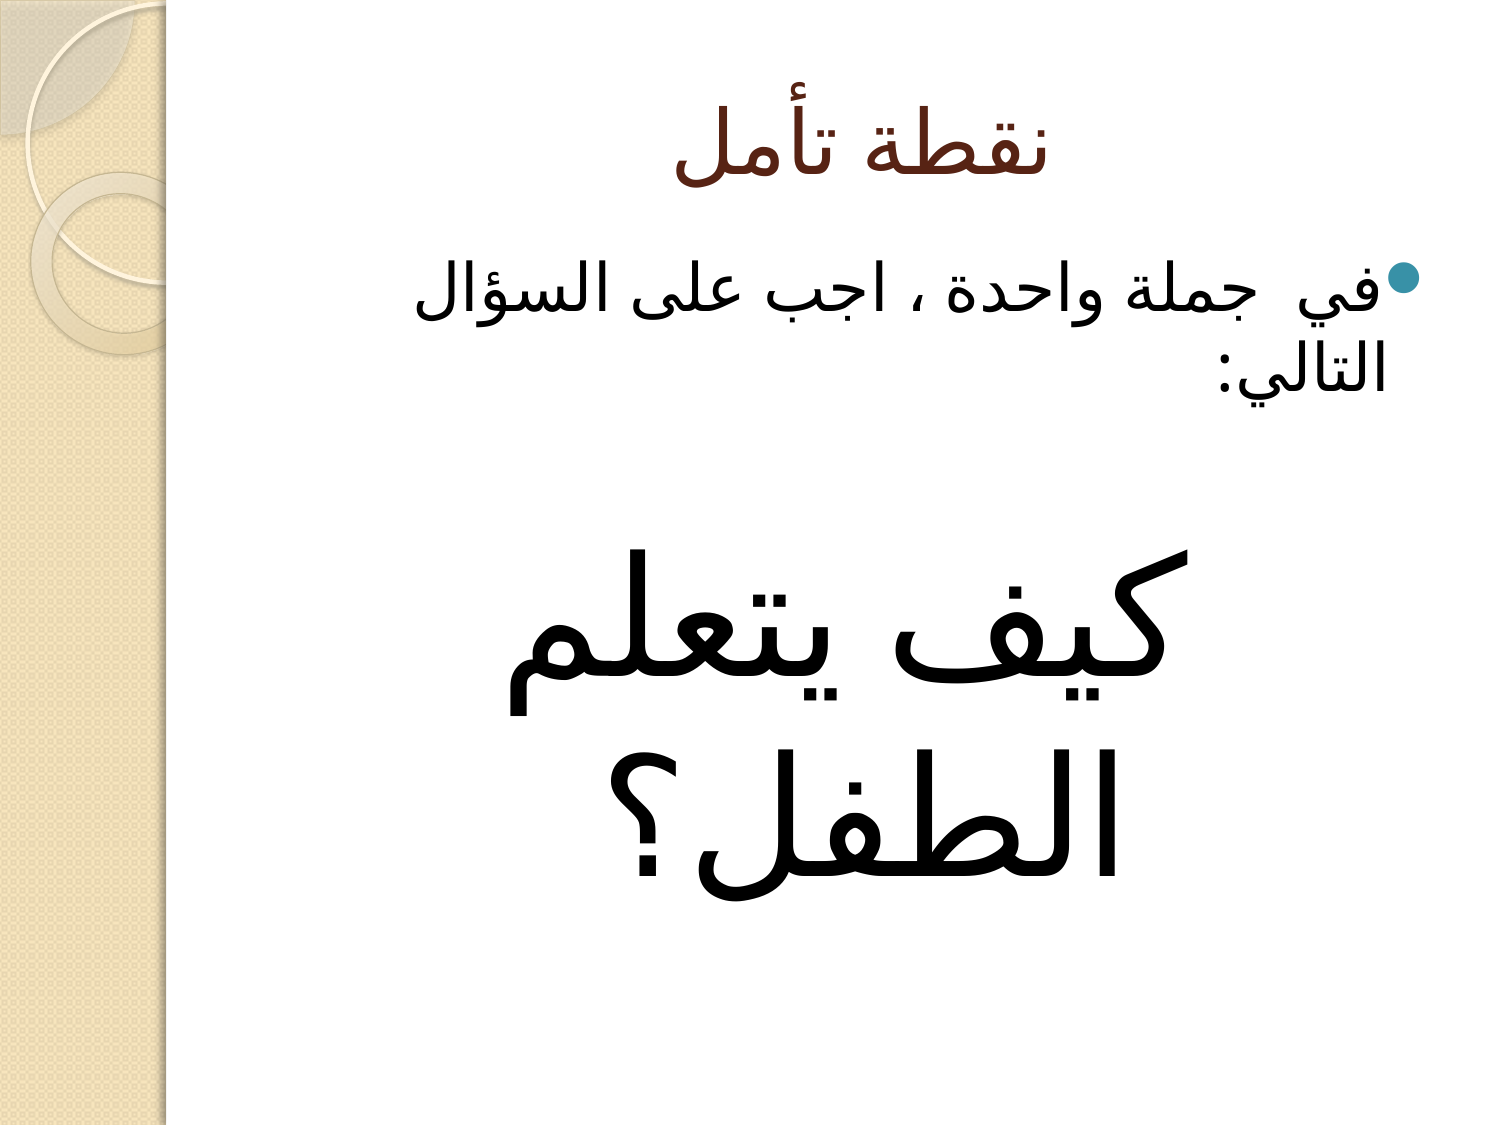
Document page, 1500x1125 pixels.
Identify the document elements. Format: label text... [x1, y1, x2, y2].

title نقطة تأمل [235, 45, 1466, 233]
list في جملة واحدة ، اجب على السؤال التالي: كيف يتعلم الطفل؟ [235, 237, 1466, 1025]
